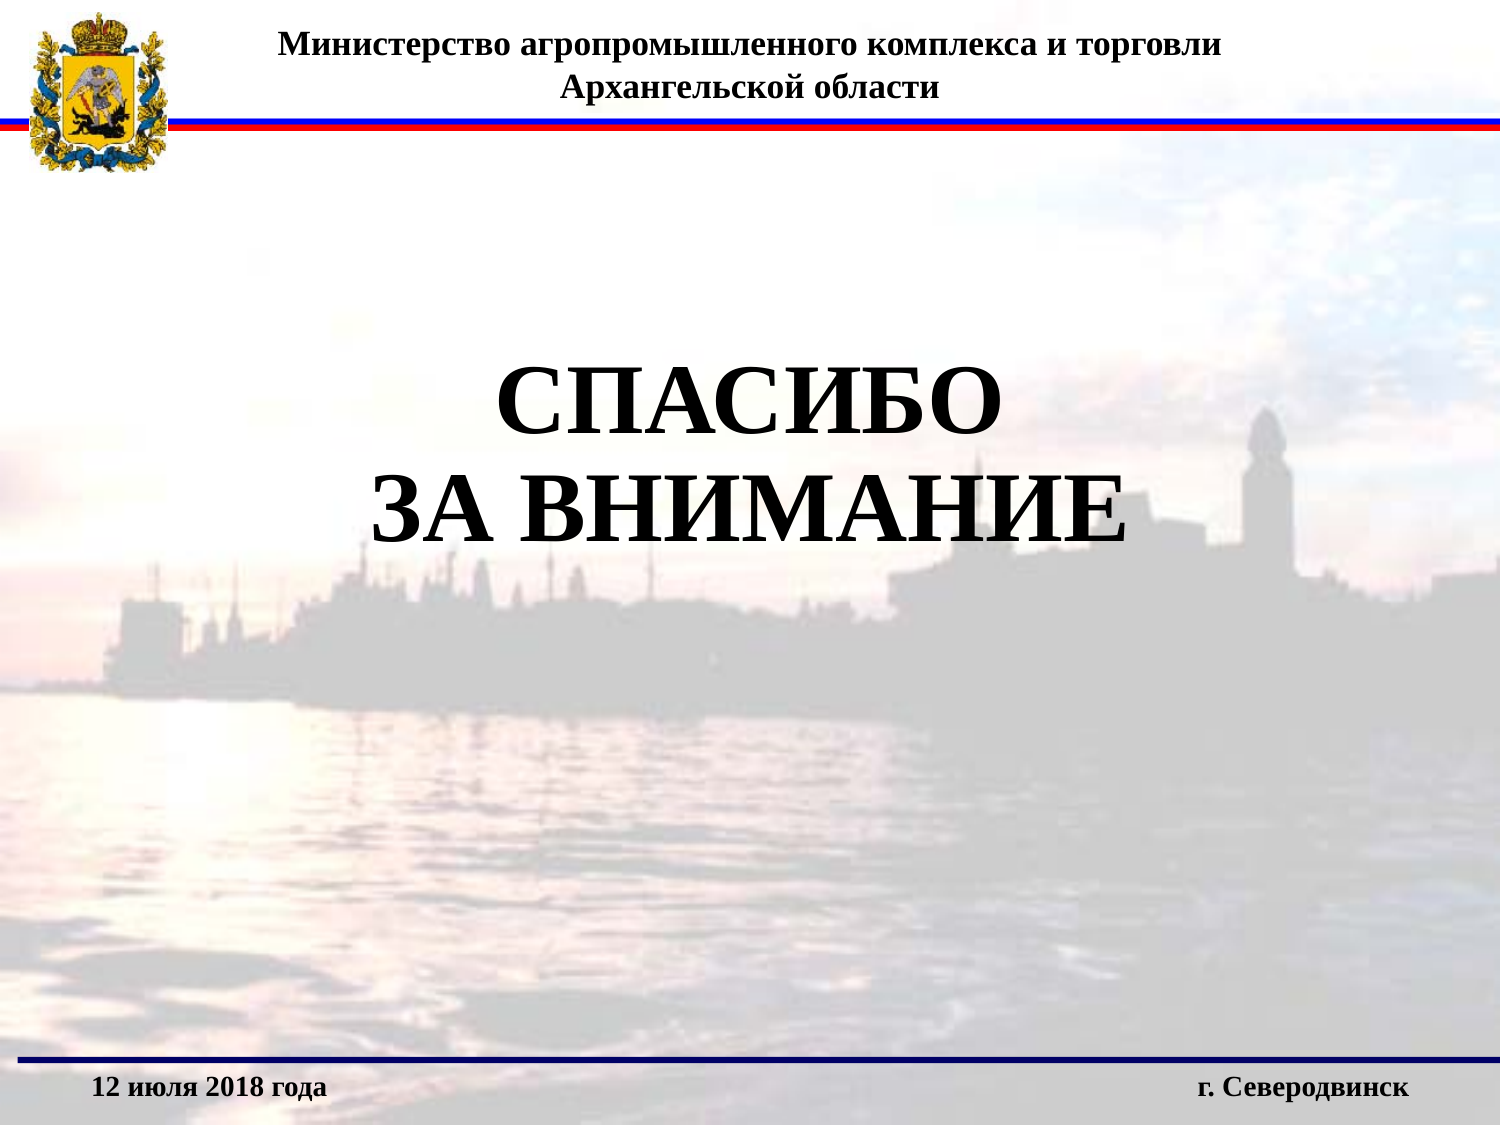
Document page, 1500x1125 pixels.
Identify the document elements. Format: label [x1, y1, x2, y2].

text_box [0, 0, 1500, 1125]
